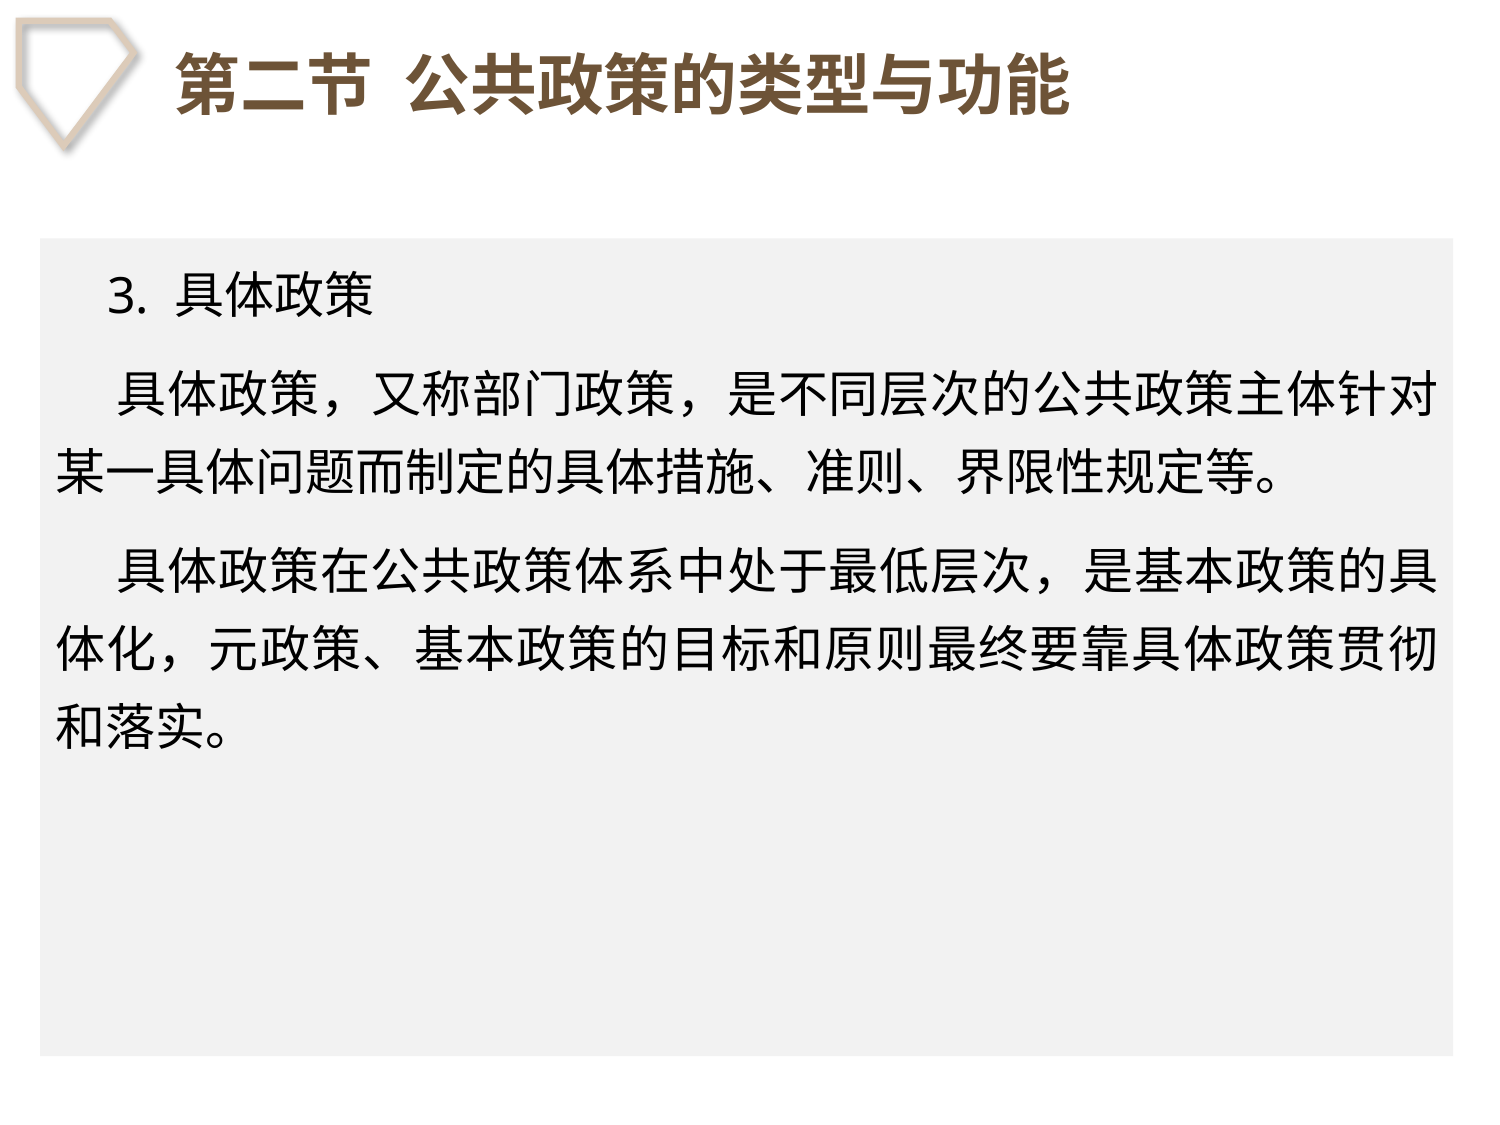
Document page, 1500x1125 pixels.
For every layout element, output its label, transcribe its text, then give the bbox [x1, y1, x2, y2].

list 3. 具体政策 具体政策，又称部门政策，是不同层次的公共政策主体针对某一具体问题而制定的具体措施、准则、界限性规定等。 具体政策在公共政策体系中处于最低层次，是基本政策的具体化，元政策、基本政策的目标和原则最终要靠具体政策贯彻和落实。 [40, 238, 1454, 1057]
title 第二节 公共政策的类型与功能 [158, 18, 1456, 159]
